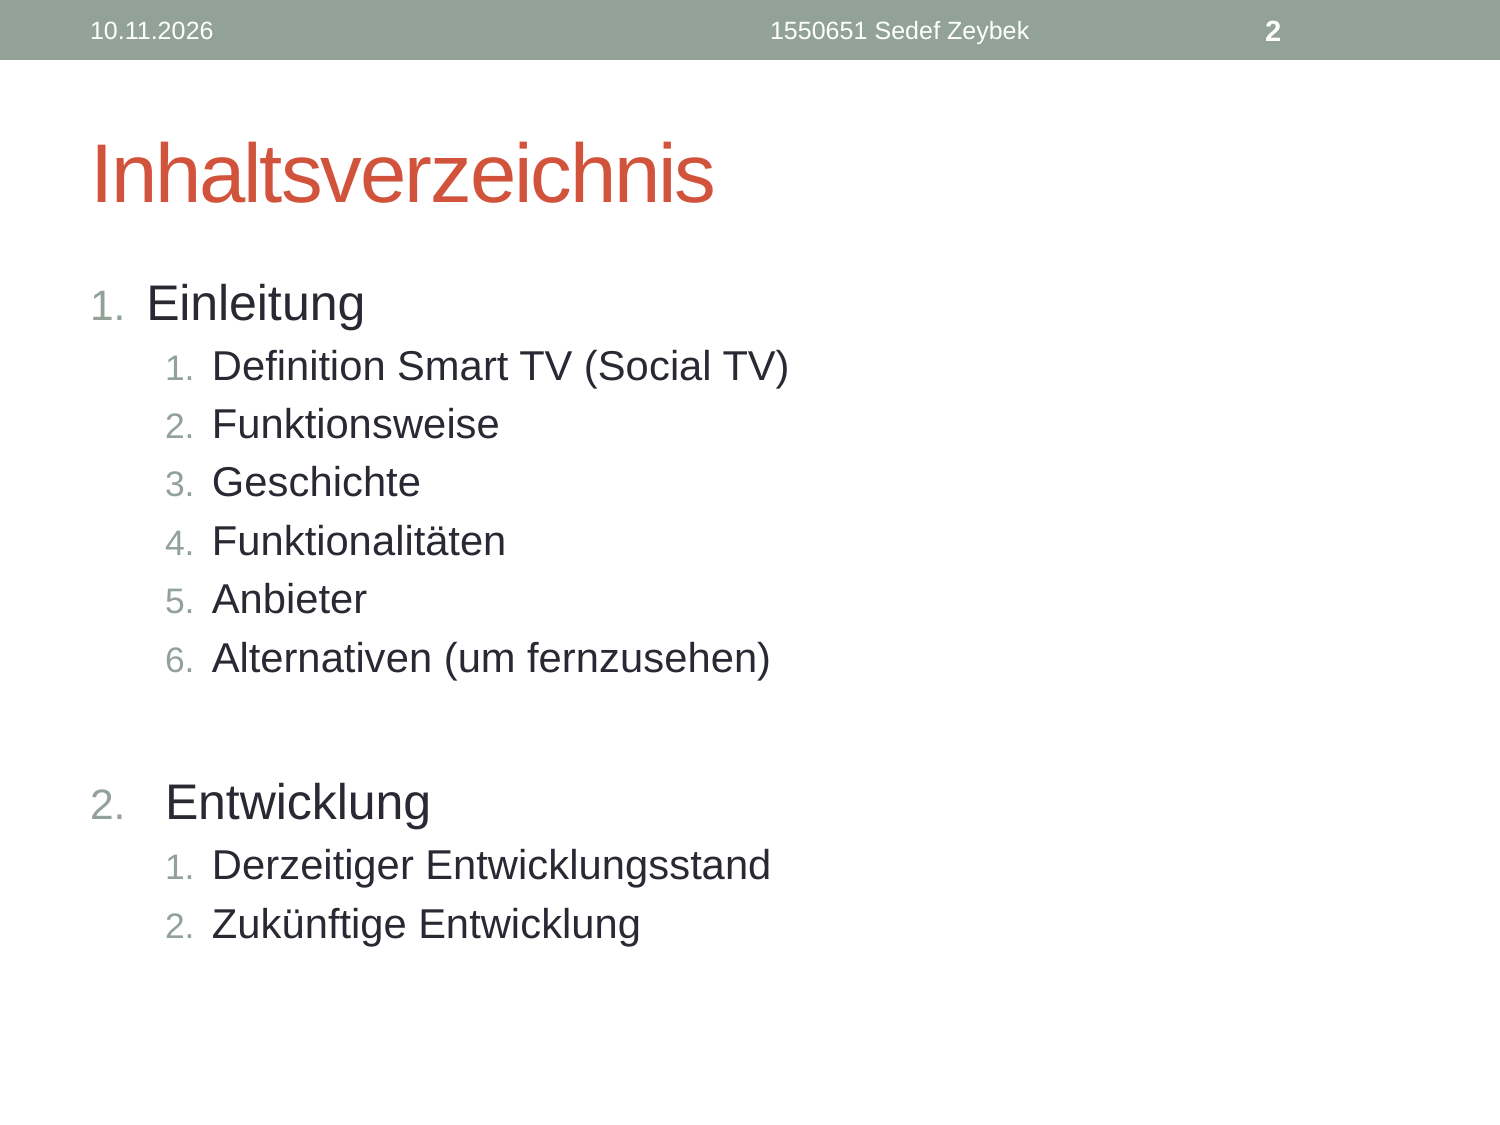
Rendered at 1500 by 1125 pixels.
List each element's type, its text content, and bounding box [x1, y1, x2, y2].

footer 1550651 Sedef Zeybek [562, 3, 1238, 57]
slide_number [75, 3, 550, 57]
title Inhaltsverzeichnis [75, 87, 1425, 250]
list Einleitung Definition Smart TV (Social TV) Funktionsweise Geschichte Funktionalitäten Anbieter Alternativen (um fernzusehen) Entwicklung Derzeitiger Entwicklungsstand Zukünftige Entwicklung [75, 262, 1425, 1063]
slide_number 2 [1250, 3, 1425, 57]
